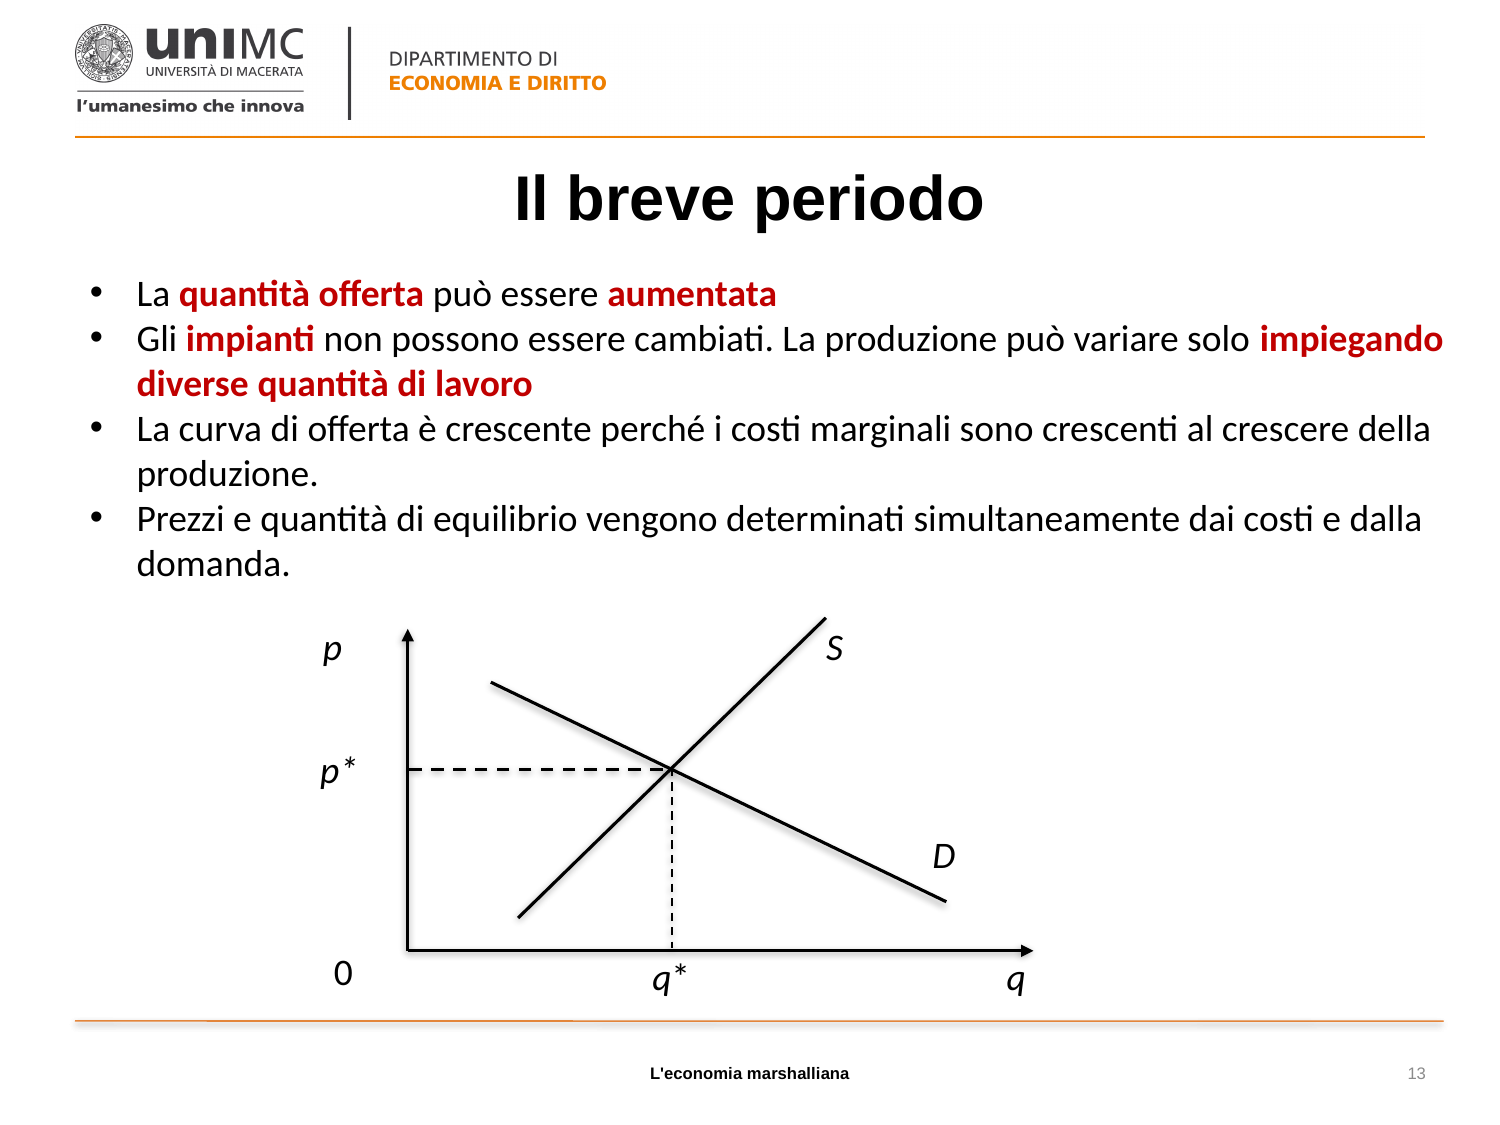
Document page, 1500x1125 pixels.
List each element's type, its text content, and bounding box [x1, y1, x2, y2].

text_box La quantità offerta può essere aumentata Gli impianti non possono essere cambiati. La produzione può variare solo impiegando diverse quantità di lavoro La curva di offerta è crescente perché i costi marginali sono crescenti al crescere della produzione. Prezzi e quantità di equilibrio vengono determinati simultaneamente dai costi e dalla domanda. [75, 261, 1500, 592]
title Il breve periodo [75, 149, 1425, 241]
slide_number 13 [1091, 1042, 1442, 1103]
footer L'economia marshalliana [512, 1042, 988, 1103]
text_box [305, 615, 1076, 1006]
picture [75, 24, 1425, 138]
